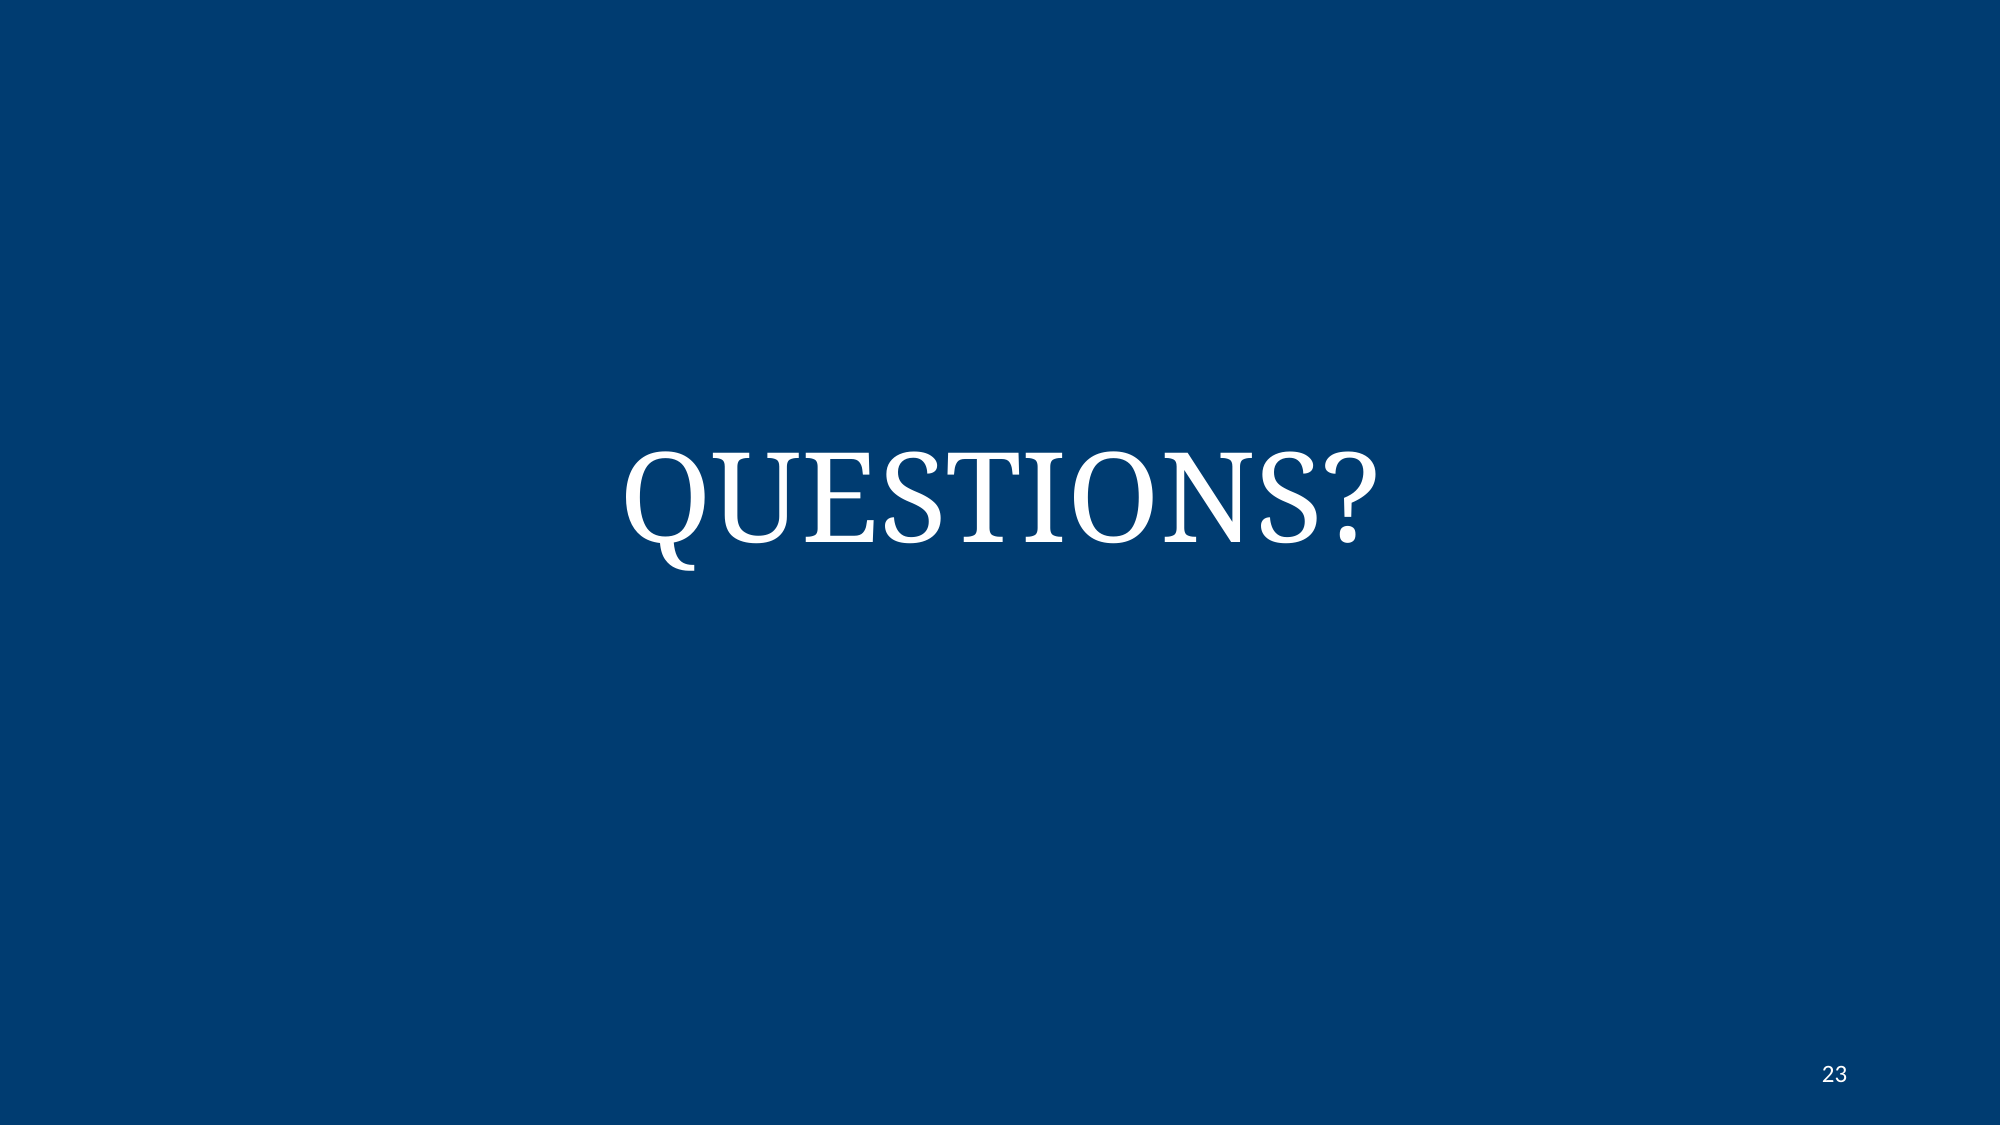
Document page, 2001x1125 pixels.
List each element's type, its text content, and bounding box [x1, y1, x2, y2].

title Questions? [137, 185, 1863, 578]
slide_number 23 [1412, 1042, 1863, 1103]
